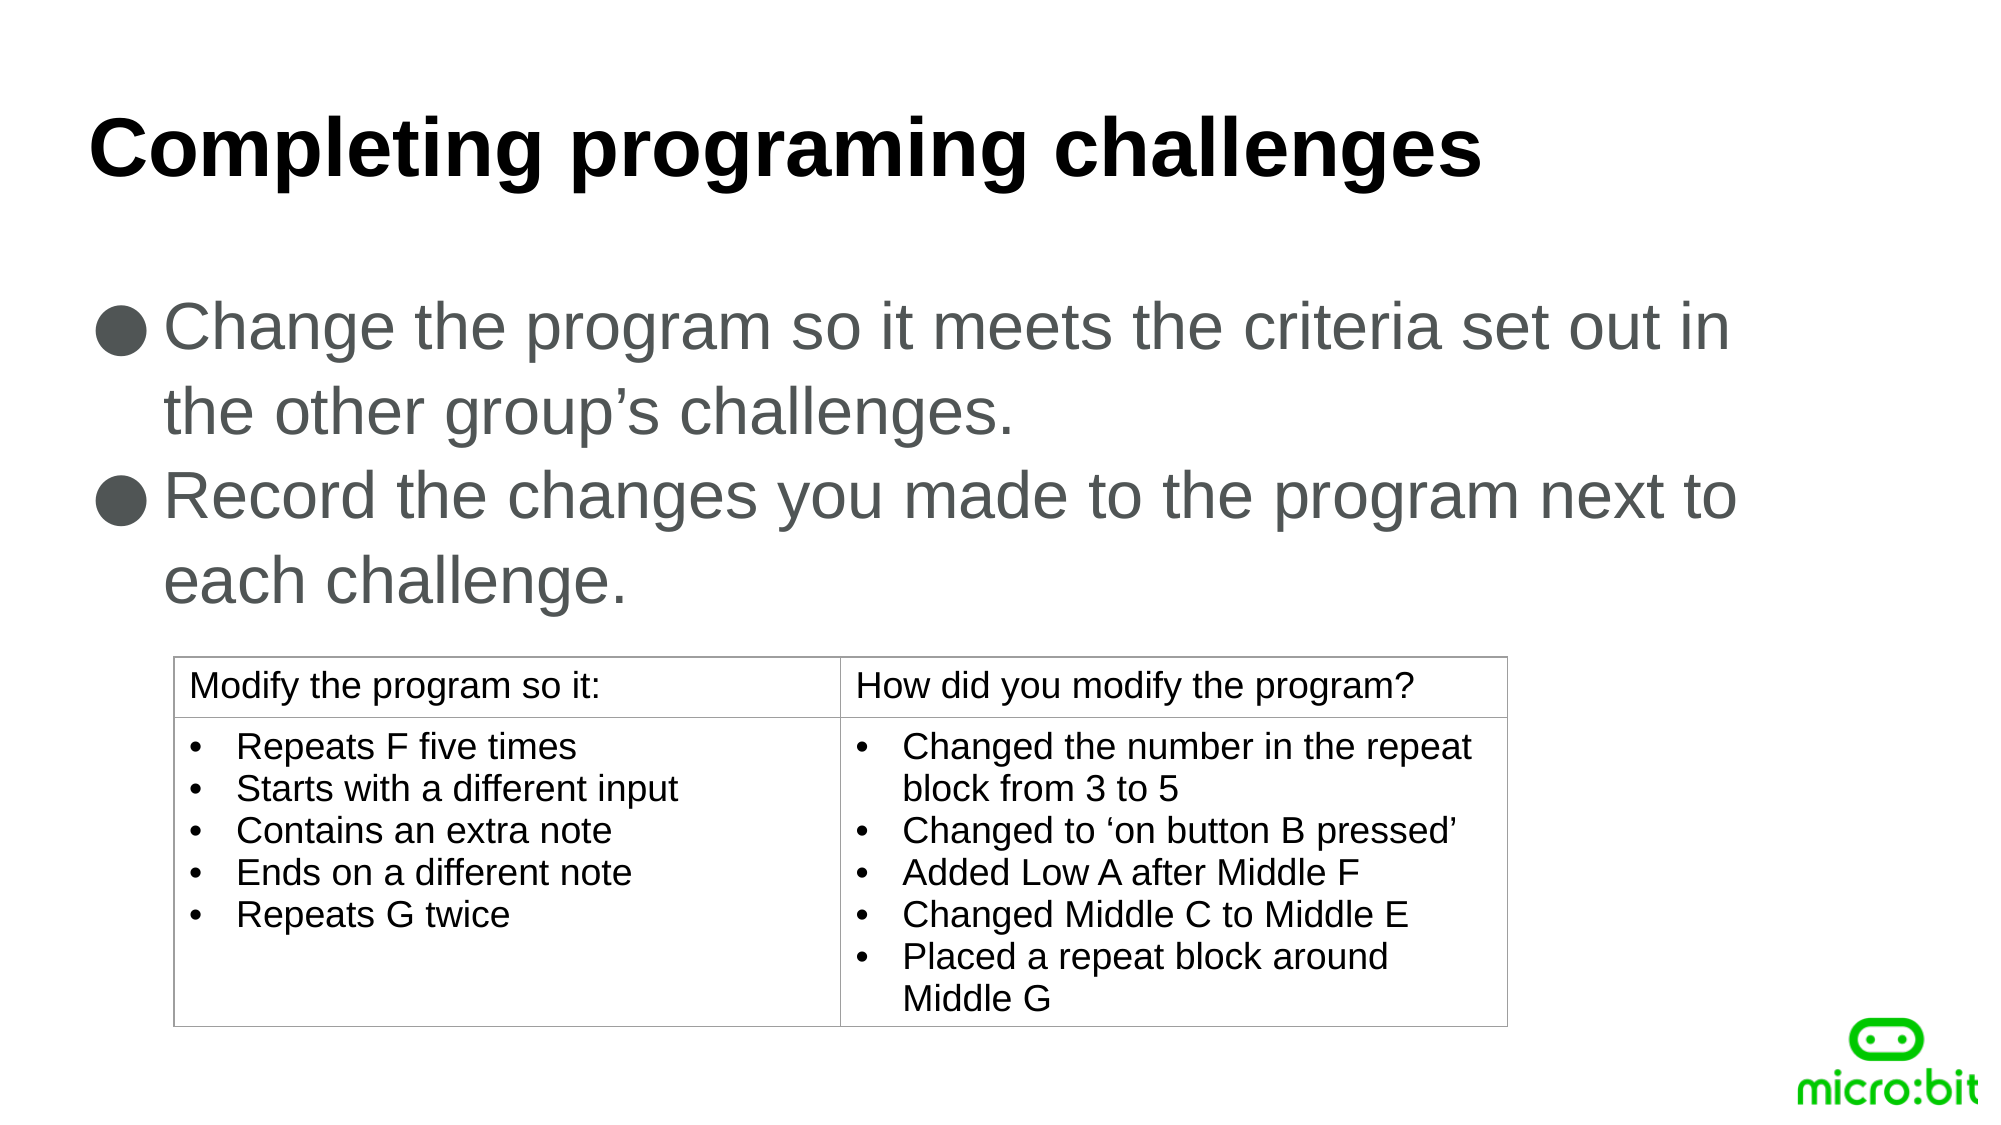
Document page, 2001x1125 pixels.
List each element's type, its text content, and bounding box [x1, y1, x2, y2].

table_cell Repeats F five times Starts with a different input Contains an extra note Ends on a different note Repeats G twice [175, 718, 840, 1026]
table_header Modify the program so it: [175, 658, 840, 717]
table_header How did you modify the program? [841, 658, 1507, 717]
text_box Completing programing challenges Change the program so it meets the criteria set out in the other group’s challenges. Record the changes you made to the program next to each challenge. [73, 0, 1826, 823]
table_cell Changed the number in the repeat block from 3 to 5 Changed to ‘on button B pressed’ Added Low A after Middle F Changed Middle C to Middle E Placed a repeat block around Middle G [841, 718, 1507, 1026]
picture [1797, 1017, 1978, 1106]
